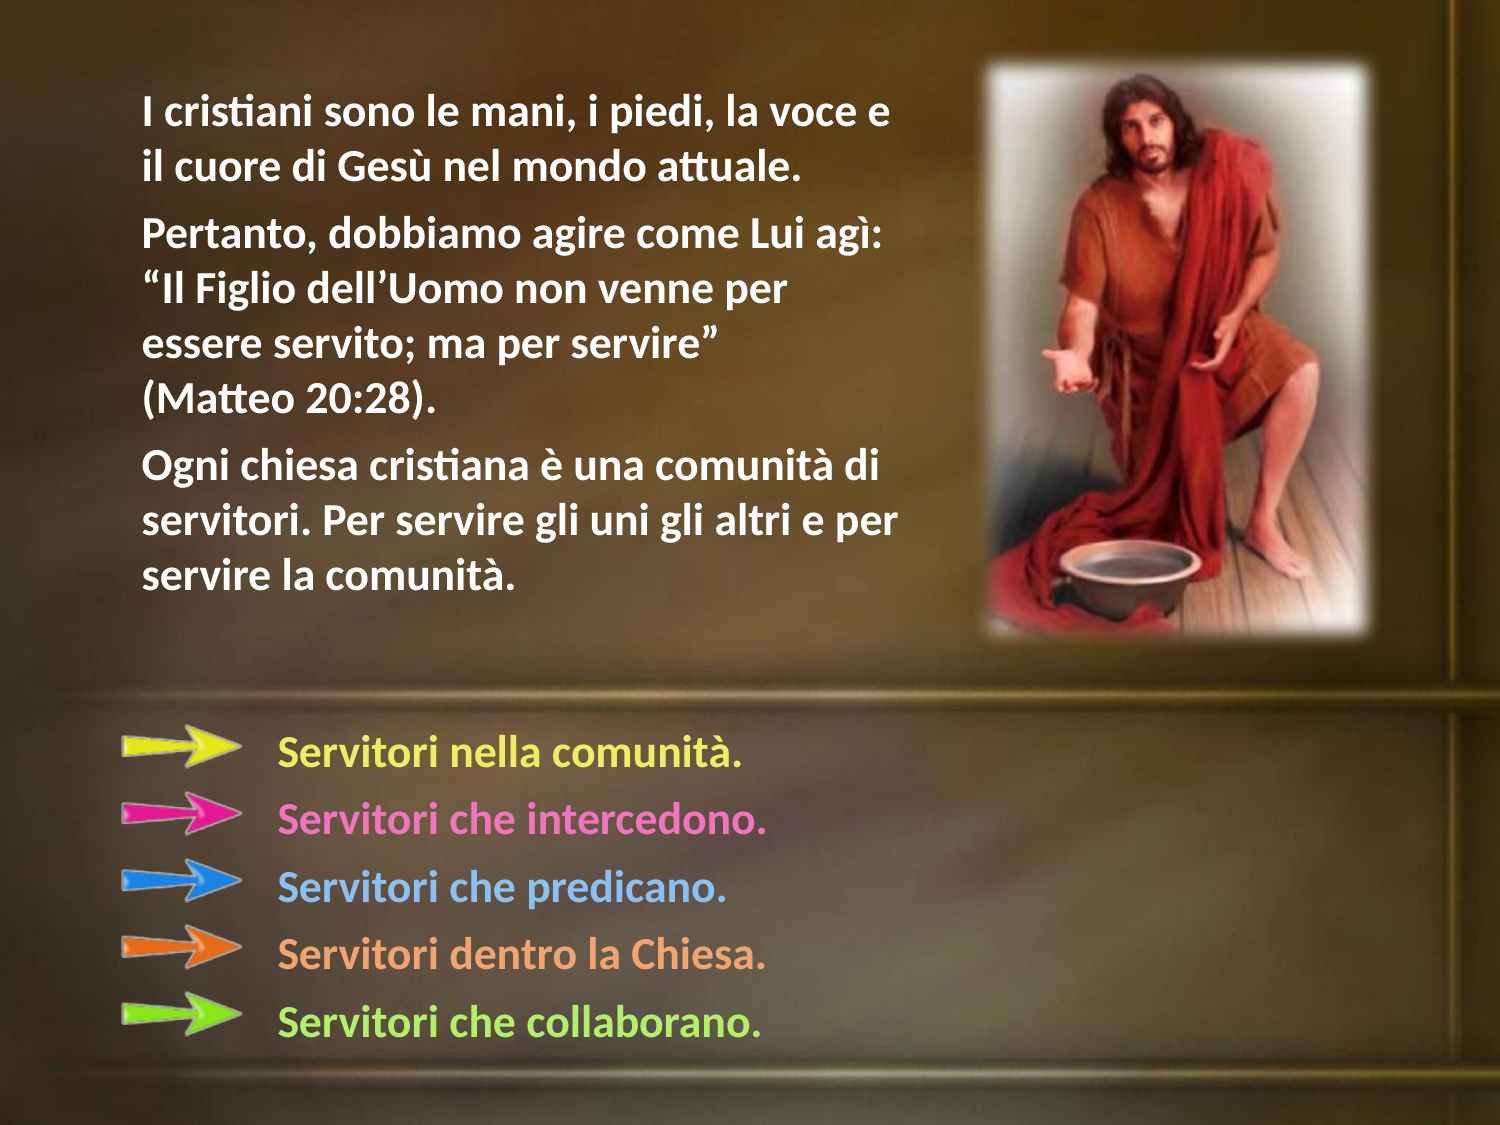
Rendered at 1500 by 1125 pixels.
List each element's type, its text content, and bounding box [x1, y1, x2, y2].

text_box Servitori nella comunità. Servitori che intercedono. Servitori che predicano. Servitori dentro la Chiesa. Servitori che collaborano. [262, 714, 930, 1054]
text_box I cristiani sono le mani, i piedi, la voce e il cuore di Gesù nel mondo attuale. Pertanto, dobbiamo agire come Lui agì: “Il Figlio dell’Uomo non venne per essere servito; ma per servire” (Matteo 20:28). Ogni chiesa cristiana è una comunità di servitori. Per servire gli uni gli altri e per servire la comunità. [126, 72, 917, 608]
picture [0, 0, 1500, 1125]
